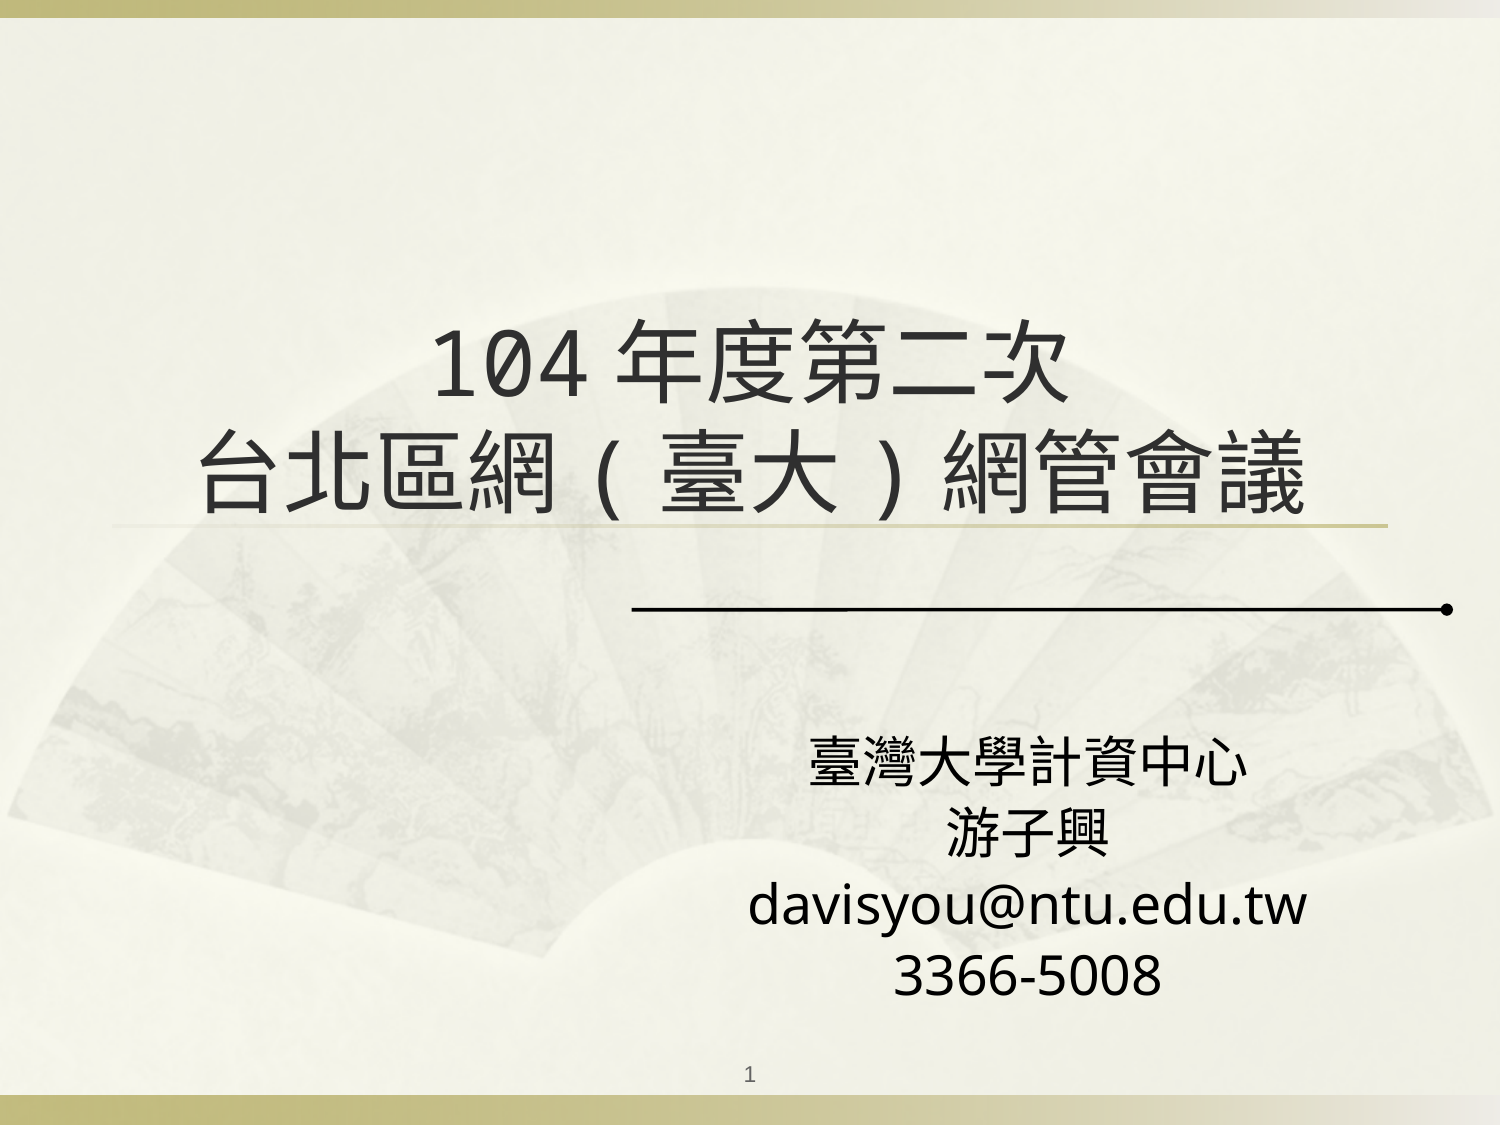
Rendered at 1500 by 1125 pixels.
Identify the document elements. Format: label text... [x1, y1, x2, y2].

text_box 臺灣大學計資中心 游子興 davisyou@ntu.edu.tw 3366-5008 [609, 727, 1447, 1016]
title 104年度第二次 台北區網(臺大)網管會議 [112, 290, 1388, 532]
text_box [631, 603, 1454, 616]
slide_number 1 [675, 1050, 825, 1097]
